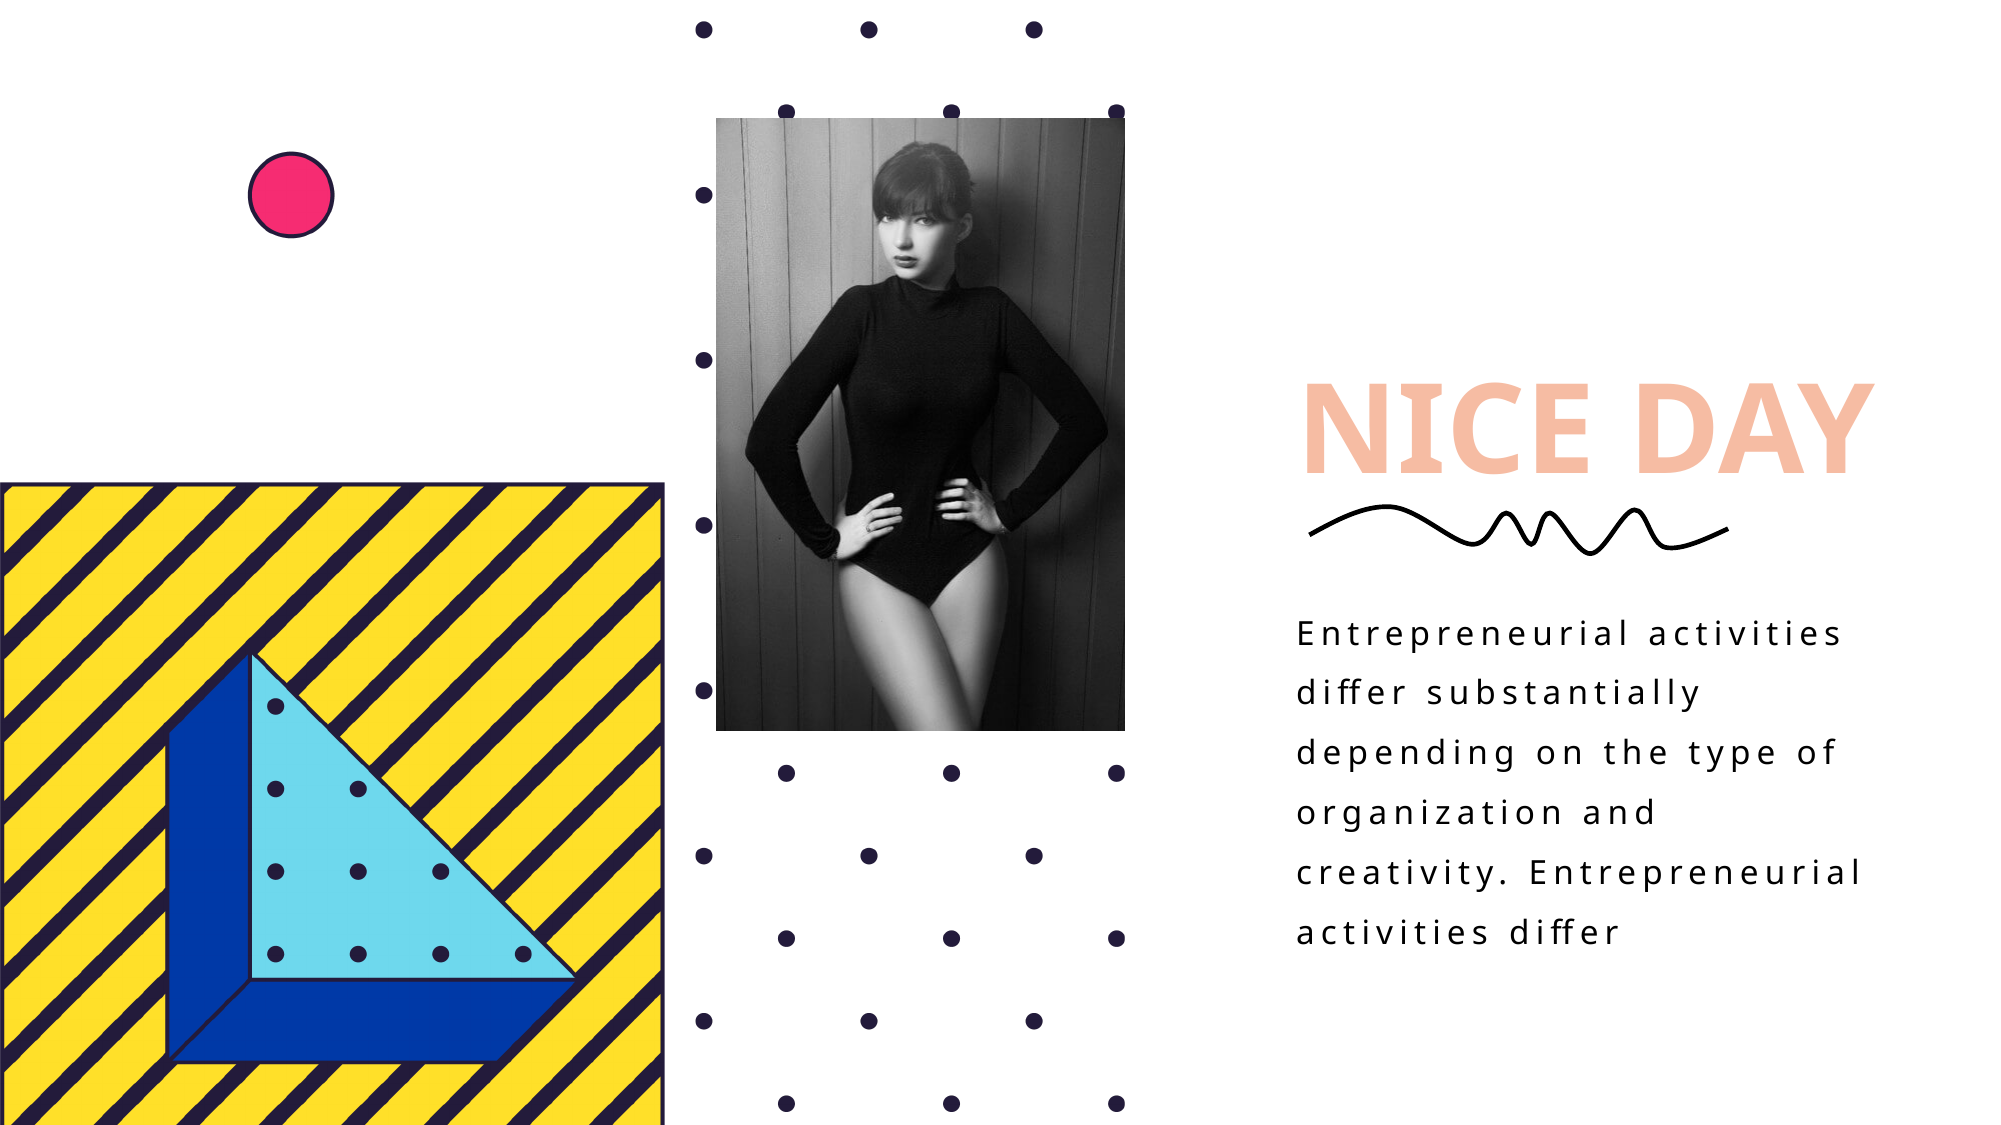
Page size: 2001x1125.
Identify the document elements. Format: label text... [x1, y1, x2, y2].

picture [0, 21, 1125, 1125]
text_box [1308, 505, 1729, 555]
text_box NICE DAY [1281, 341, 1941, 506]
text_box Entrepreneurial activities differ substantially depending on the type of organization and creativity. Entrepreneurial activities differ [1281, 584, 1888, 959]
